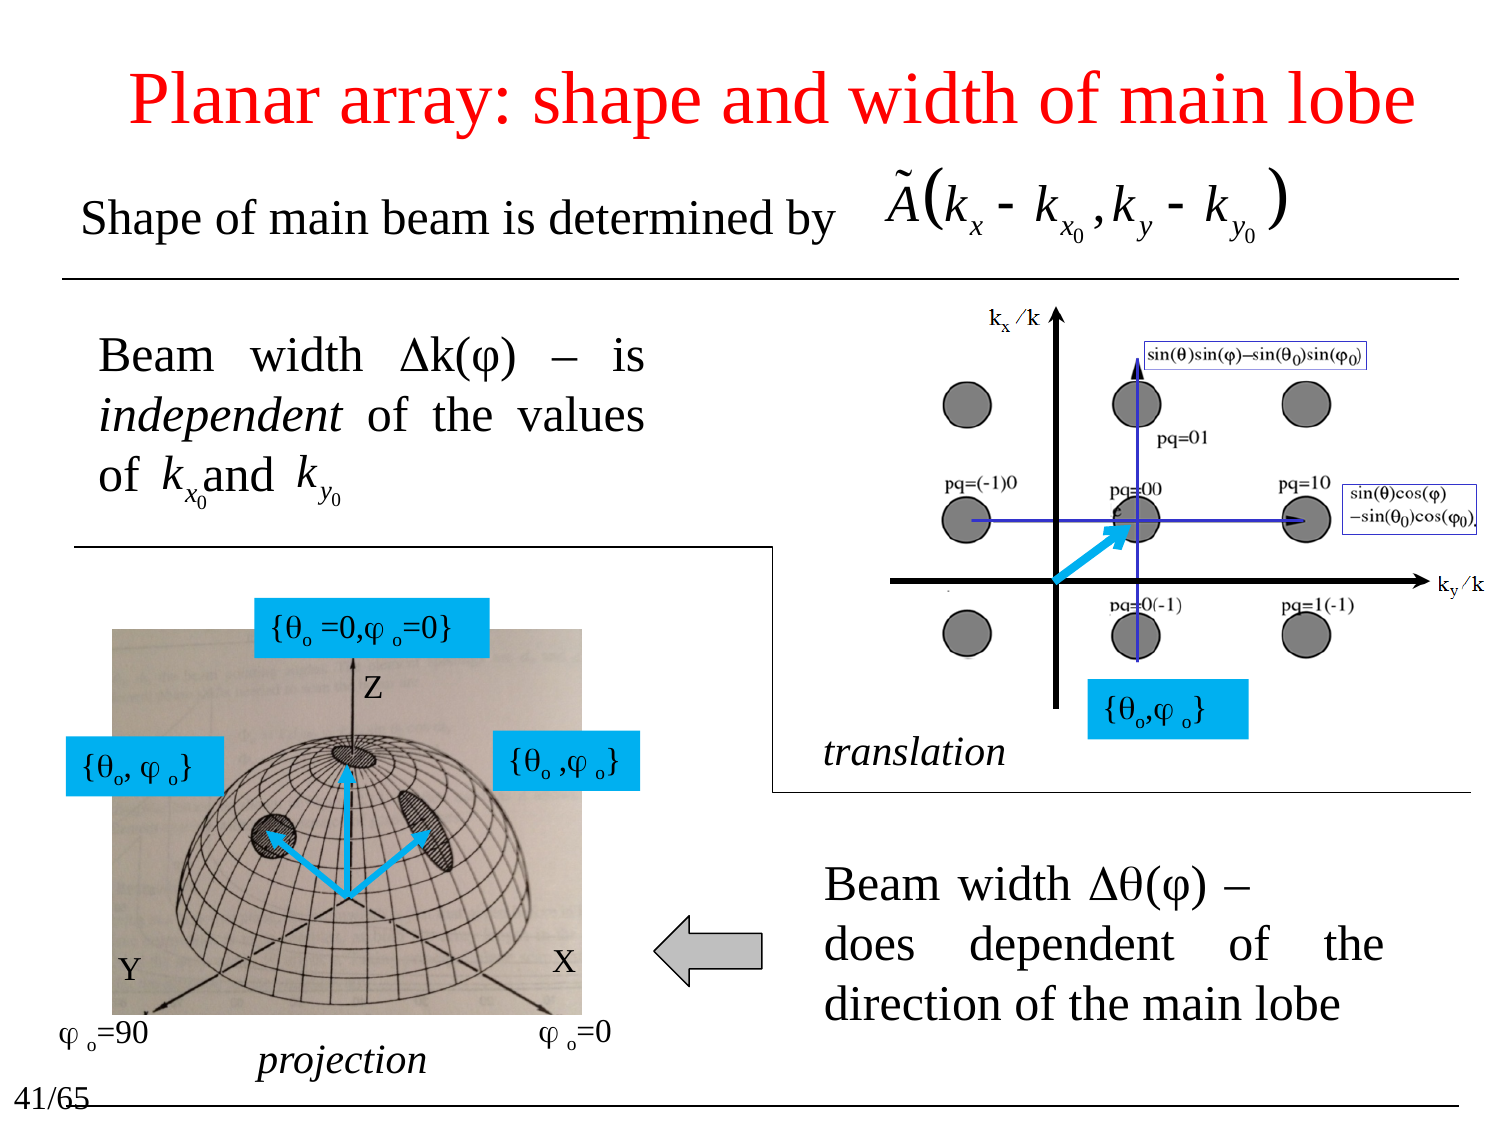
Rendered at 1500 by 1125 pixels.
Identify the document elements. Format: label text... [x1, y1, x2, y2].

text_box Beam width k(φ) – is independent of the values of and [83, 314, 661, 510]
title Planar array: shape and width of main lobe [98, 0, 1449, 188]
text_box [807, 302, 1488, 783]
picture [288, 440, 355, 515]
text_box Shape of main beam is determined by [65, 176, 865, 252]
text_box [875, 156, 1300, 262]
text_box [74, 546, 1471, 1041]
picture [154, 441, 220, 519]
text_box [43, 597, 763, 1091]
